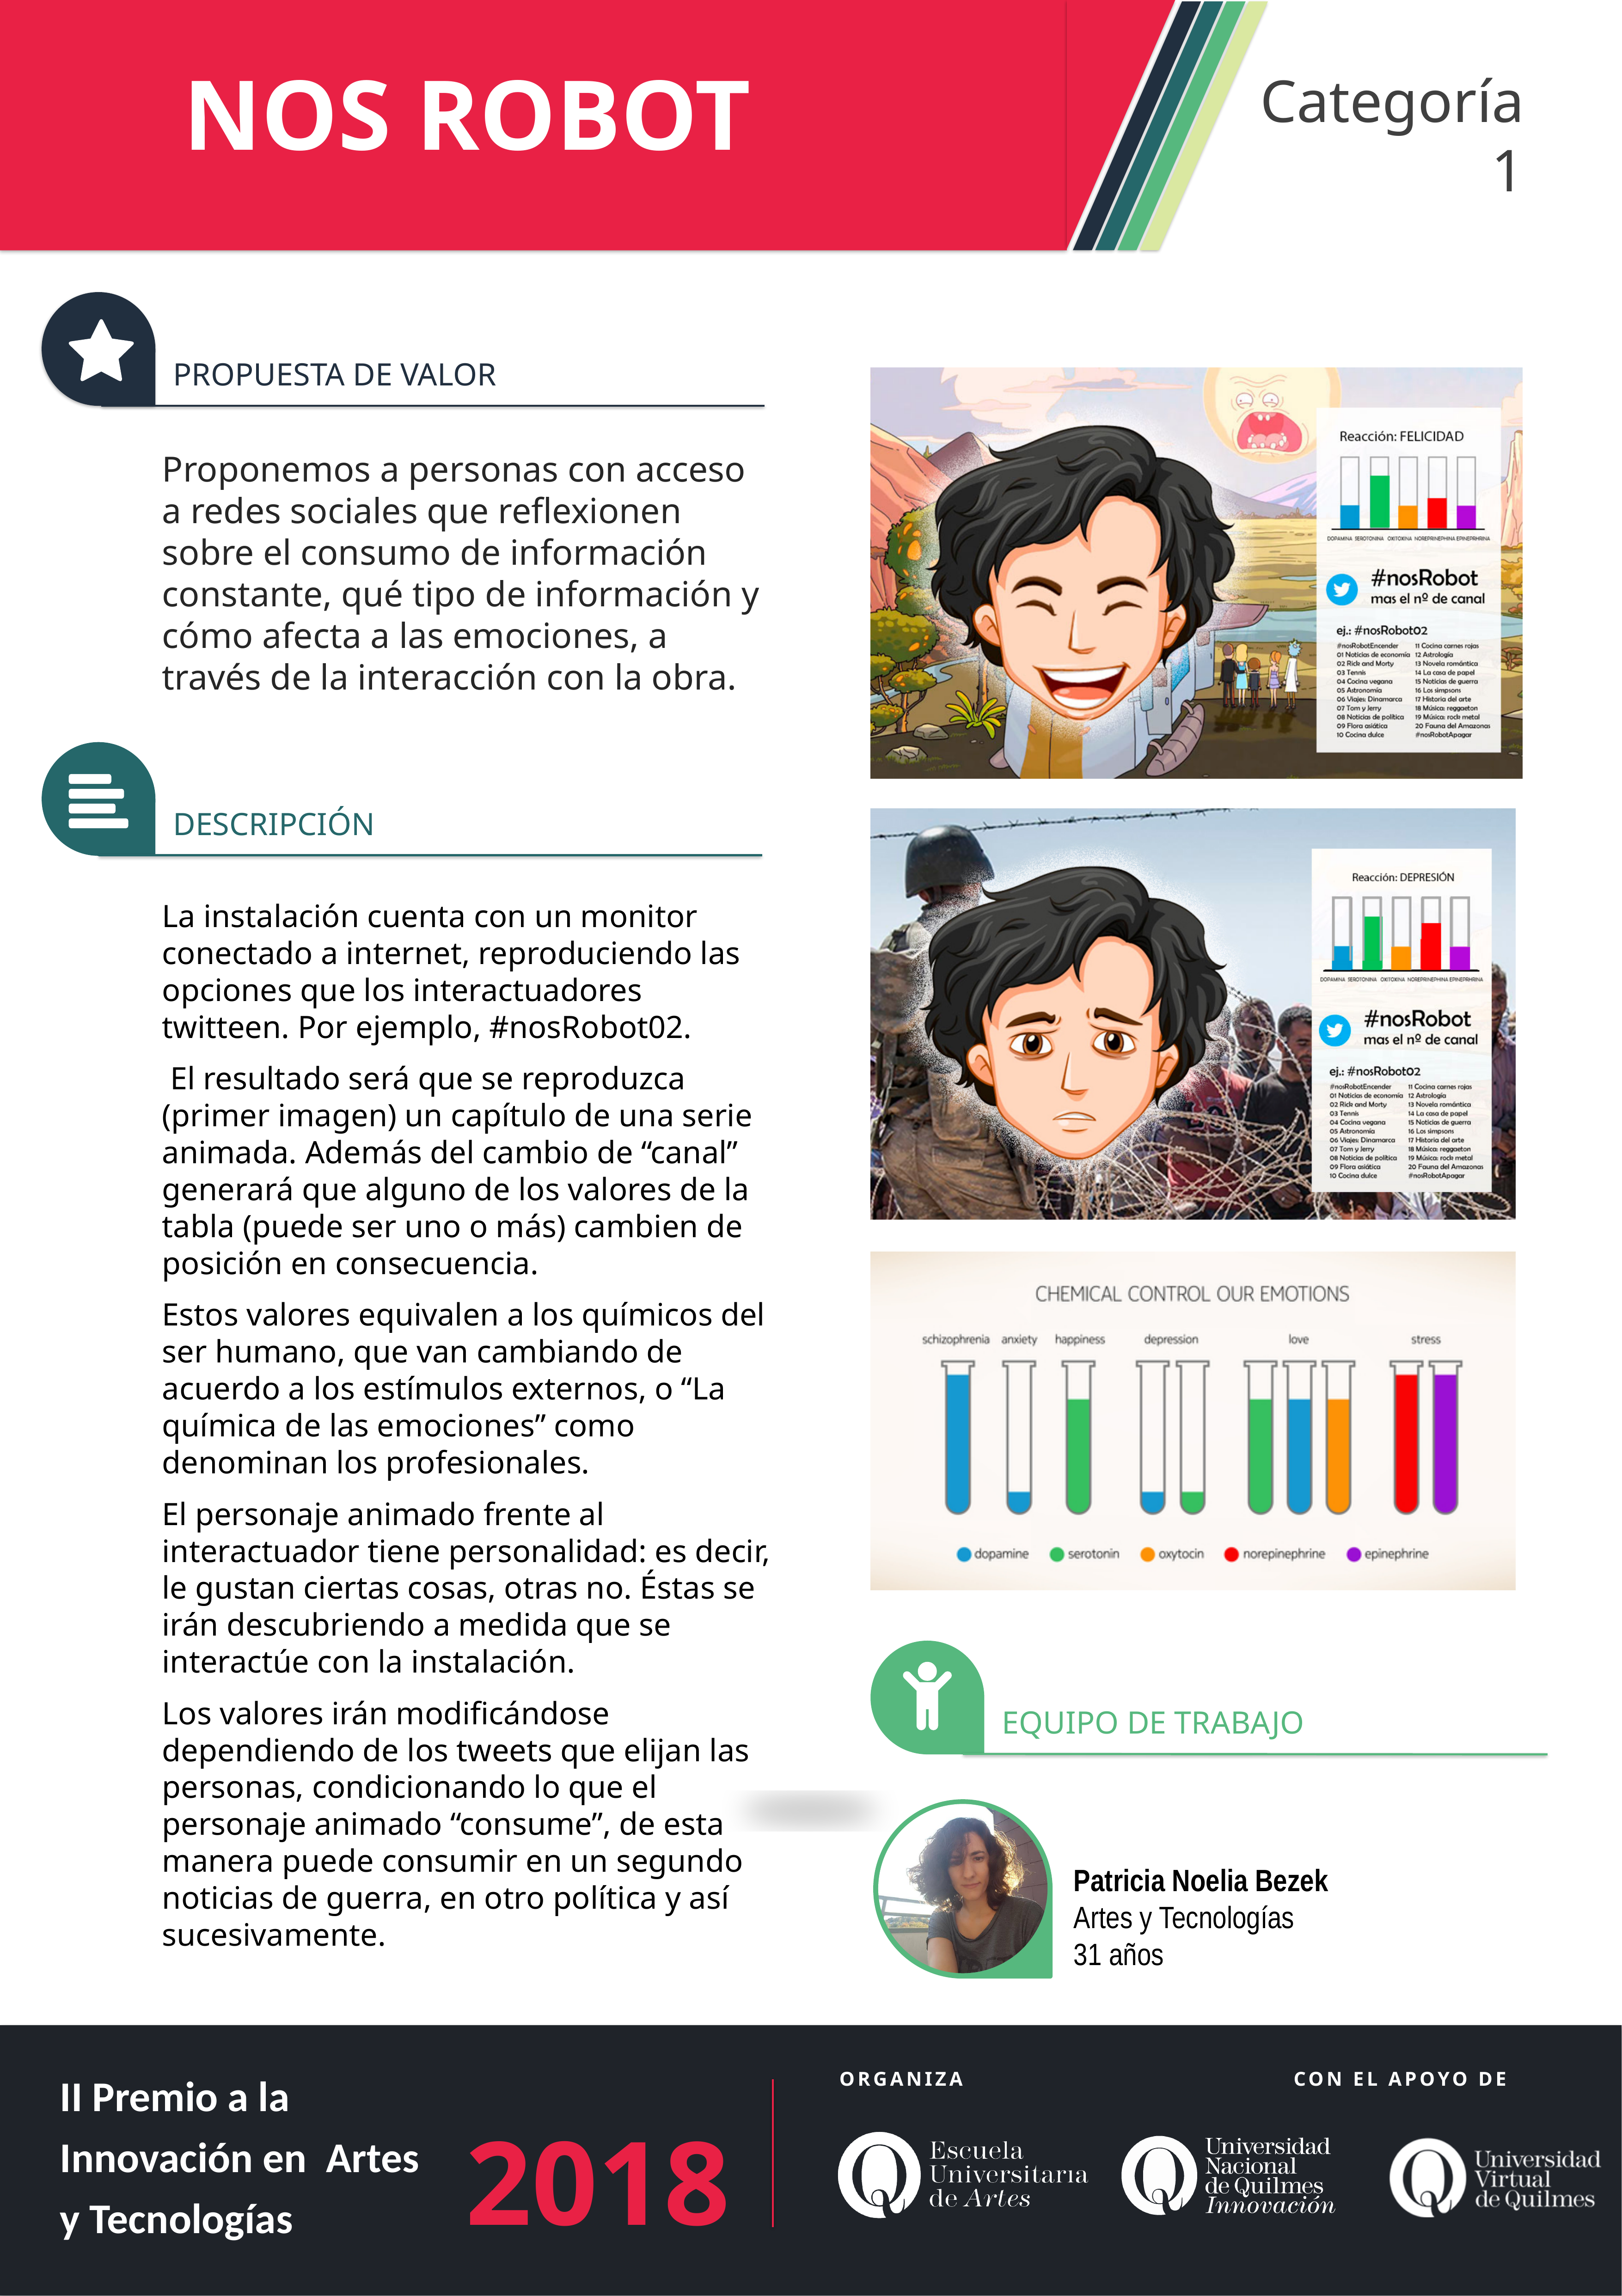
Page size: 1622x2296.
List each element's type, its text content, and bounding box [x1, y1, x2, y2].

picture [870, 1251, 1516, 1590]
picture [827, 2128, 1099, 2222]
text_box DESCRIPCIÓN [166, 801, 754, 845]
text_box Patricia Noelia Bezek Artes y Tecnologías 31 años [1067, 1857, 1548, 1975]
text_box CON EL APOYO DE [1233, 2063, 1575, 2093]
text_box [1072, 1, 1268, 250]
text_box [955, 1872, 1052, 1978]
text_box PROPUESTA DE VALOR [166, 351, 769, 396]
text_box [67, 802, 117, 815]
text_box La instalación cuenta con un monitor conectado a internet, reproduciendo las opciones que los interactuadores twitteen. Por ejemplo, #nosRobot02. El resultado será que se reproduzca (primer imagen) un capítulo de una serie animada. Además del cambio de “canal” generará que alguno de los valores de la tabla (puede ser uno o más) cambien de posición en consecuencia. Estos valores equivalen a los químicos del ser humano, que van cambiando de acuerdo a los estímulos externos, o “La química de las emociones” como denominan los profesionales. El personaje animado frente al interactuador tiene personalidad: es decir, le gustan ciertas cosas, otras no. Éstas se irán descubriendo a medida que se interactúe con la instalación. Los valores irán modificándose dependiendo de los tweets que elijan las personas, condicionando lo que el personaje animado “consume”, de esta manera puede consumir en un segundo noticias de guerra, en otro política y así sucesivamente. [155, 893, 778, 1956]
picture [870, 367, 1523, 779]
text_box 2018 [459, 2078, 778, 2252]
text_box [67, 788, 125, 800]
text_box Proponemos a personas con acceso a redes sociales que reflexionen sobre el consumo de información constante, qué tipo de información y cómo afecta a las emociones, a través de la interacción con la obra. [155, 444, 778, 700]
text_box [67, 318, 135, 382]
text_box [0, 0, 1175, 250]
picture [1378, 2133, 1622, 2221]
text_box [67, 817, 129, 830]
text_box ORGANIZA [832, 2063, 1174, 2093]
text_box [942, 1800, 984, 1803]
text_box II Premio a la Innovación en Artes y Tecnologías [53, 2055, 437, 2245]
picture [870, 808, 1516, 1220]
text_box [41, 292, 156, 406]
text_box [869, 1639, 985, 1756]
picture [878, 1804, 1048, 1973]
text_box [67, 773, 112, 785]
picture [1103, 2117, 1353, 2233]
text_box [0, 2025, 1622, 2296]
text_box EQUIPO DE TRABAJO [995, 1699, 1598, 1744]
text_box [41, 741, 157, 857]
text_box [902, 1661, 953, 1731]
text_box Categoría 1 [1271, 61, 1531, 207]
